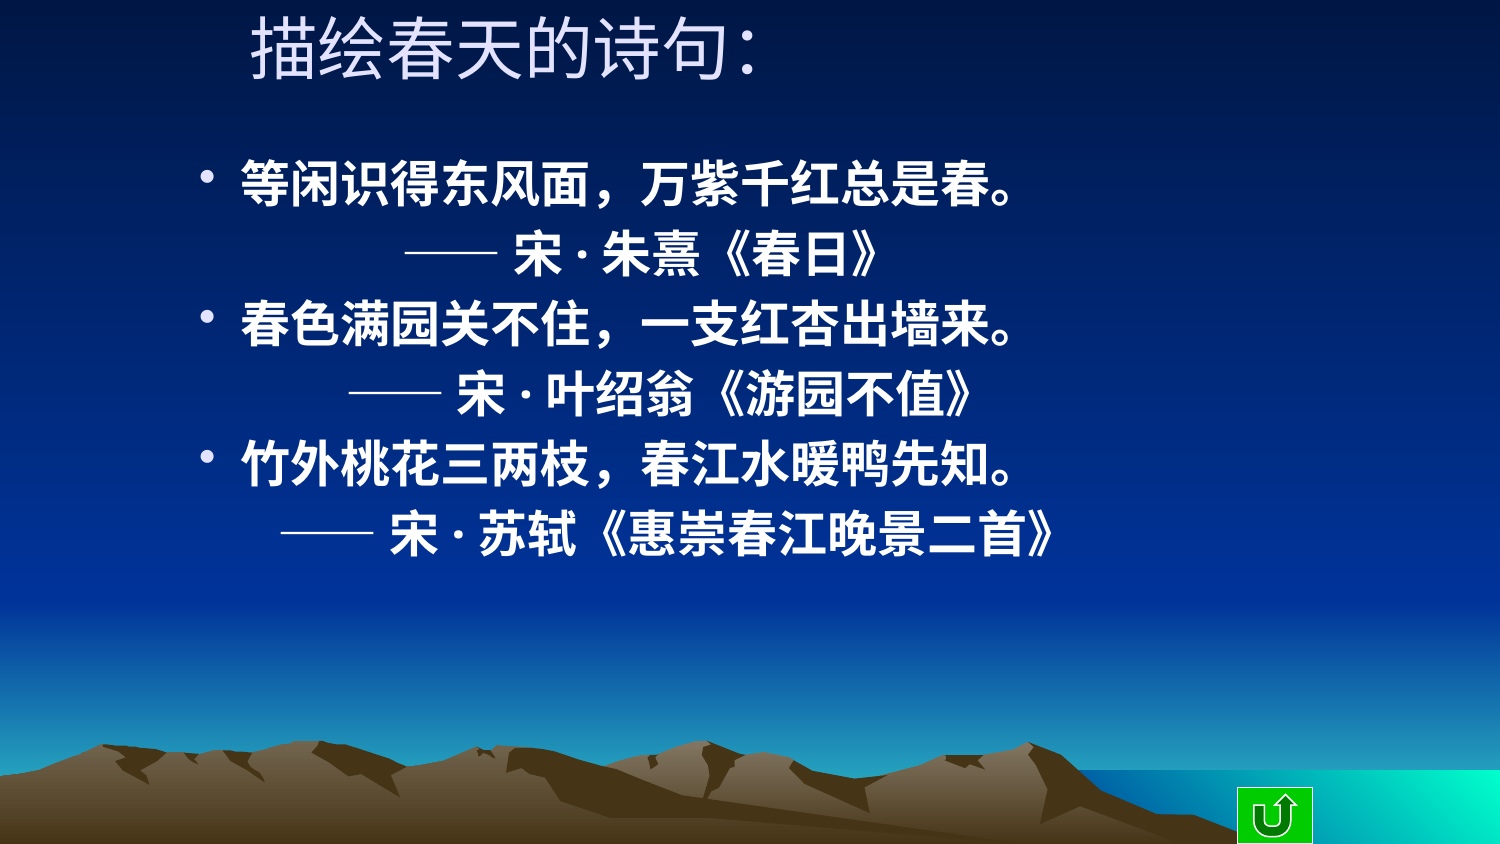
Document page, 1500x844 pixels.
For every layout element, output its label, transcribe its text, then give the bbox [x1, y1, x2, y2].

list 等闲识得东风面，万紫千红总是春。 ——宋·朱熹《春日》 春色满园关不住，一支红杏出墙来。 ——宋·叶绍翁《游园不值》 竹外桃花三两枝，春江水暖鸭先知。 ——宋·苏轼《惠崇春江晚景二首》 [187, 147, 1313, 793]
title 描绘春天的诗句： [187, 0, 861, 94]
text_box [1237, 787, 1313, 844]
